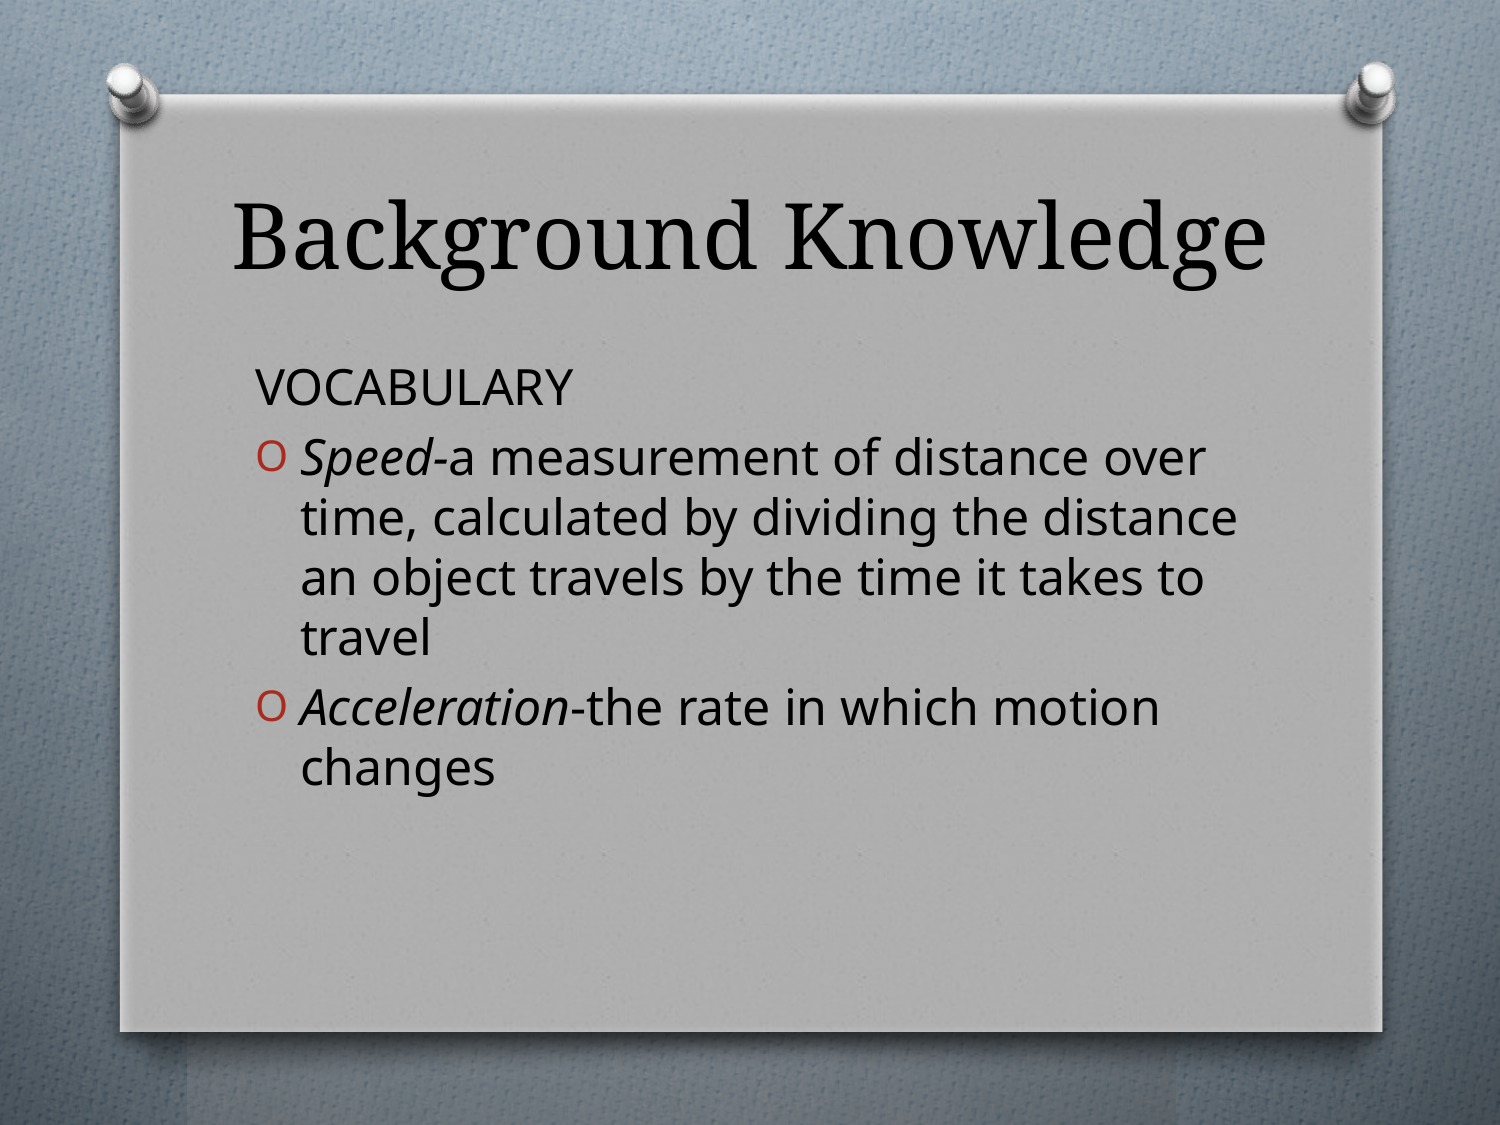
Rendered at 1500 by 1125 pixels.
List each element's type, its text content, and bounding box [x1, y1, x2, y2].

picture [1317, 35, 1439, 156]
picture [75, 29, 198, 153]
title Background Knowledge [179, 134, 1323, 332]
list VOCABULARY Speed-a measurement of distance over time, calculated by dividing the distance an object travels by the time it takes to travel Acceleration-the rate in which motion changes [240, 347, 1257, 939]
